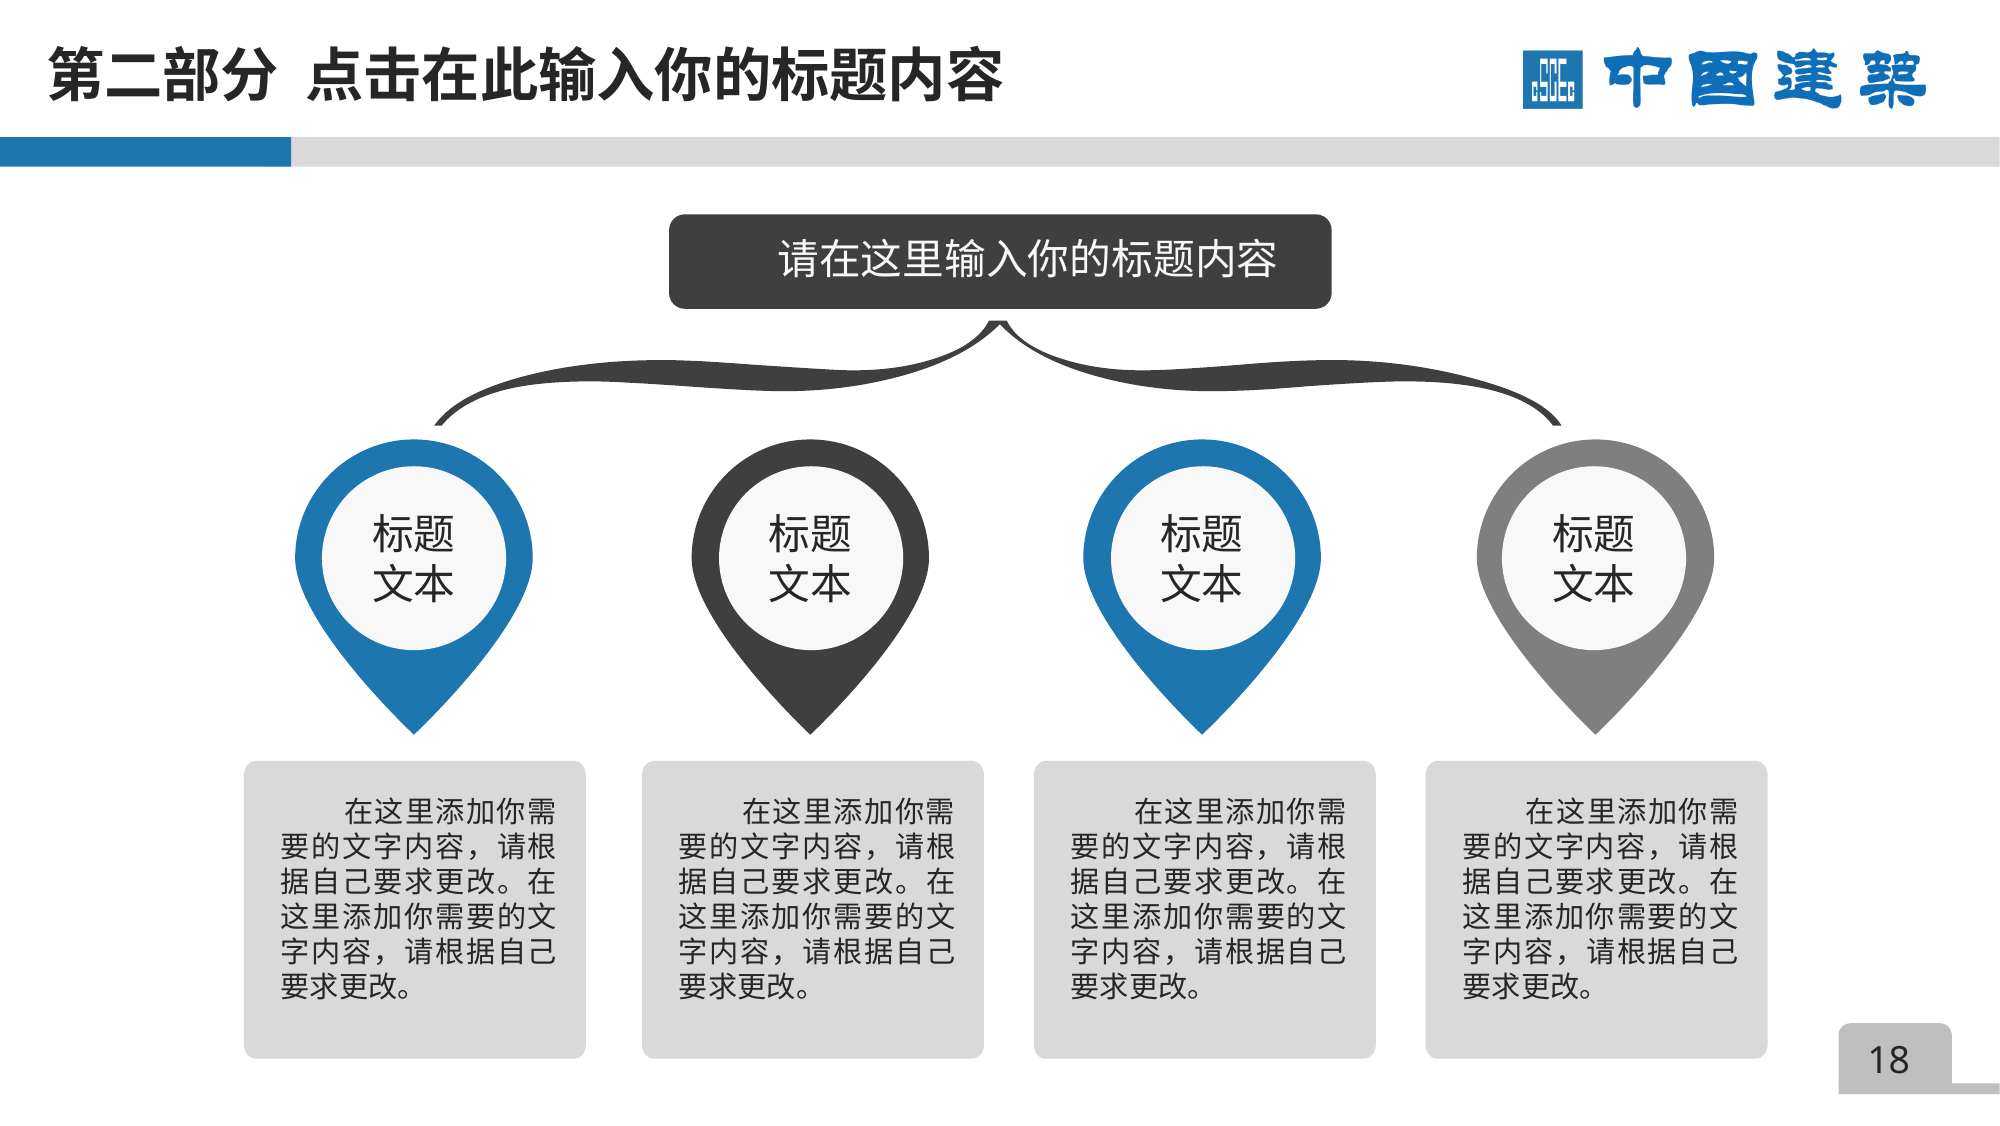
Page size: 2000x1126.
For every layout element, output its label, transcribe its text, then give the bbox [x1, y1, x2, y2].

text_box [668, 214, 1332, 310]
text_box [243, 760, 587, 1059]
picture [1523, 47, 1926, 109]
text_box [1083, 439, 1322, 735]
text_box 第二部分 点击在此输入你的标题内容 [31, 31, 1083, 116]
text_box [691, 439, 930, 735]
text_box [434, 320, 1562, 426]
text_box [1425, 760, 1768, 1059]
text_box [294, 439, 533, 735]
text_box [1033, 760, 1377, 1059]
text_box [641, 760, 985, 1059]
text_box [1476, 439, 1715, 735]
